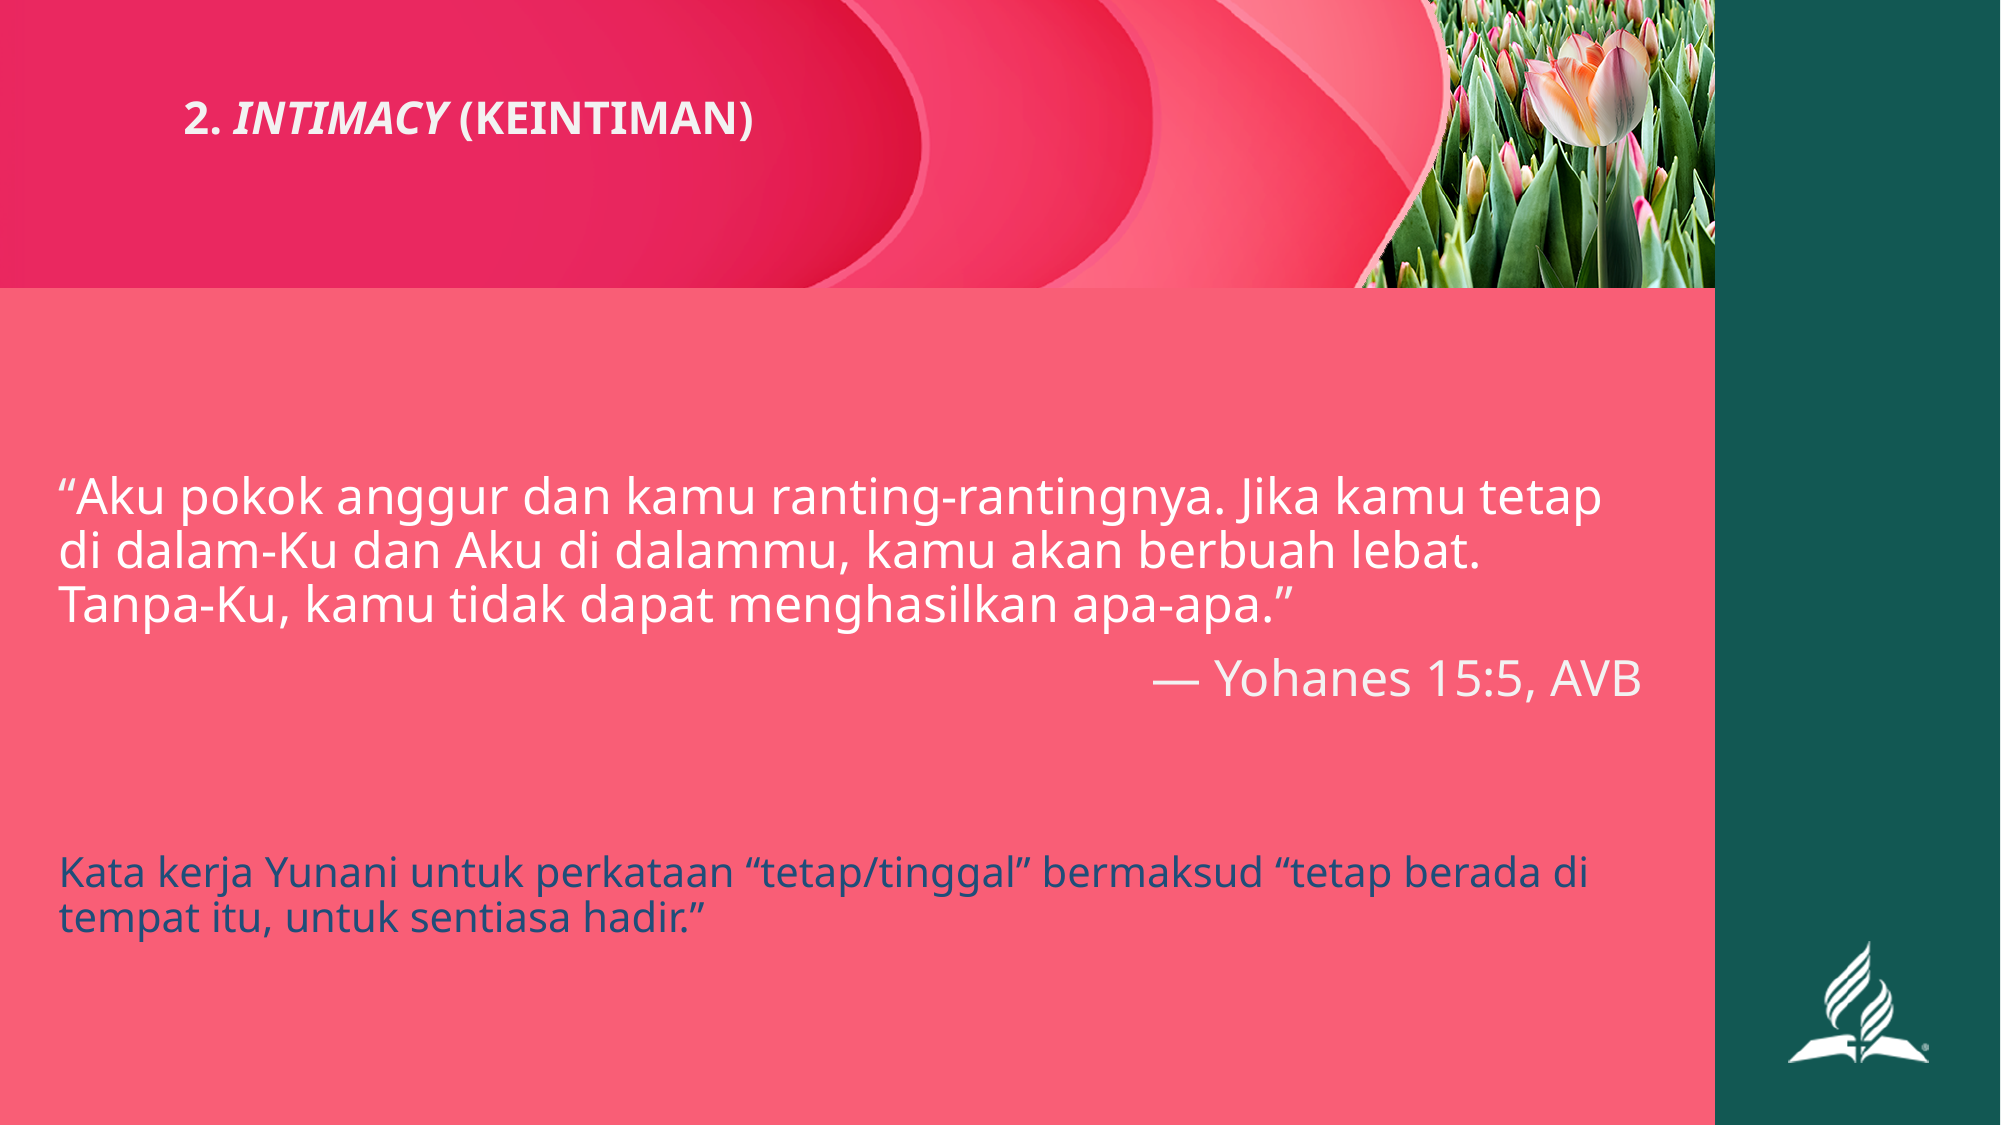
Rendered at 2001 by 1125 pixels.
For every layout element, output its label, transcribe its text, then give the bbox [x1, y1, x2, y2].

list “Aku pokok anggur dan kamu ranting-rantingnya. Jika kamu tetap di dalam-Ku dan Aku di dalammu, kamu akan berbuah lebat. Tanpa-Ku, kamu tidak dapat menghasilkan apa-apa.” — Yohanes 15:5, AVB Kata kerja Yunani untuk perkataan “tetap/tinggal” bermaksud “tetap berada di tempat itu, untuk sentiasa hadir.” [43, 307, 1659, 1043]
picture [0, 0, 2001, 1125]
title 2. INTIMACY (KEINTIMAN) [65, 38, 872, 221]
